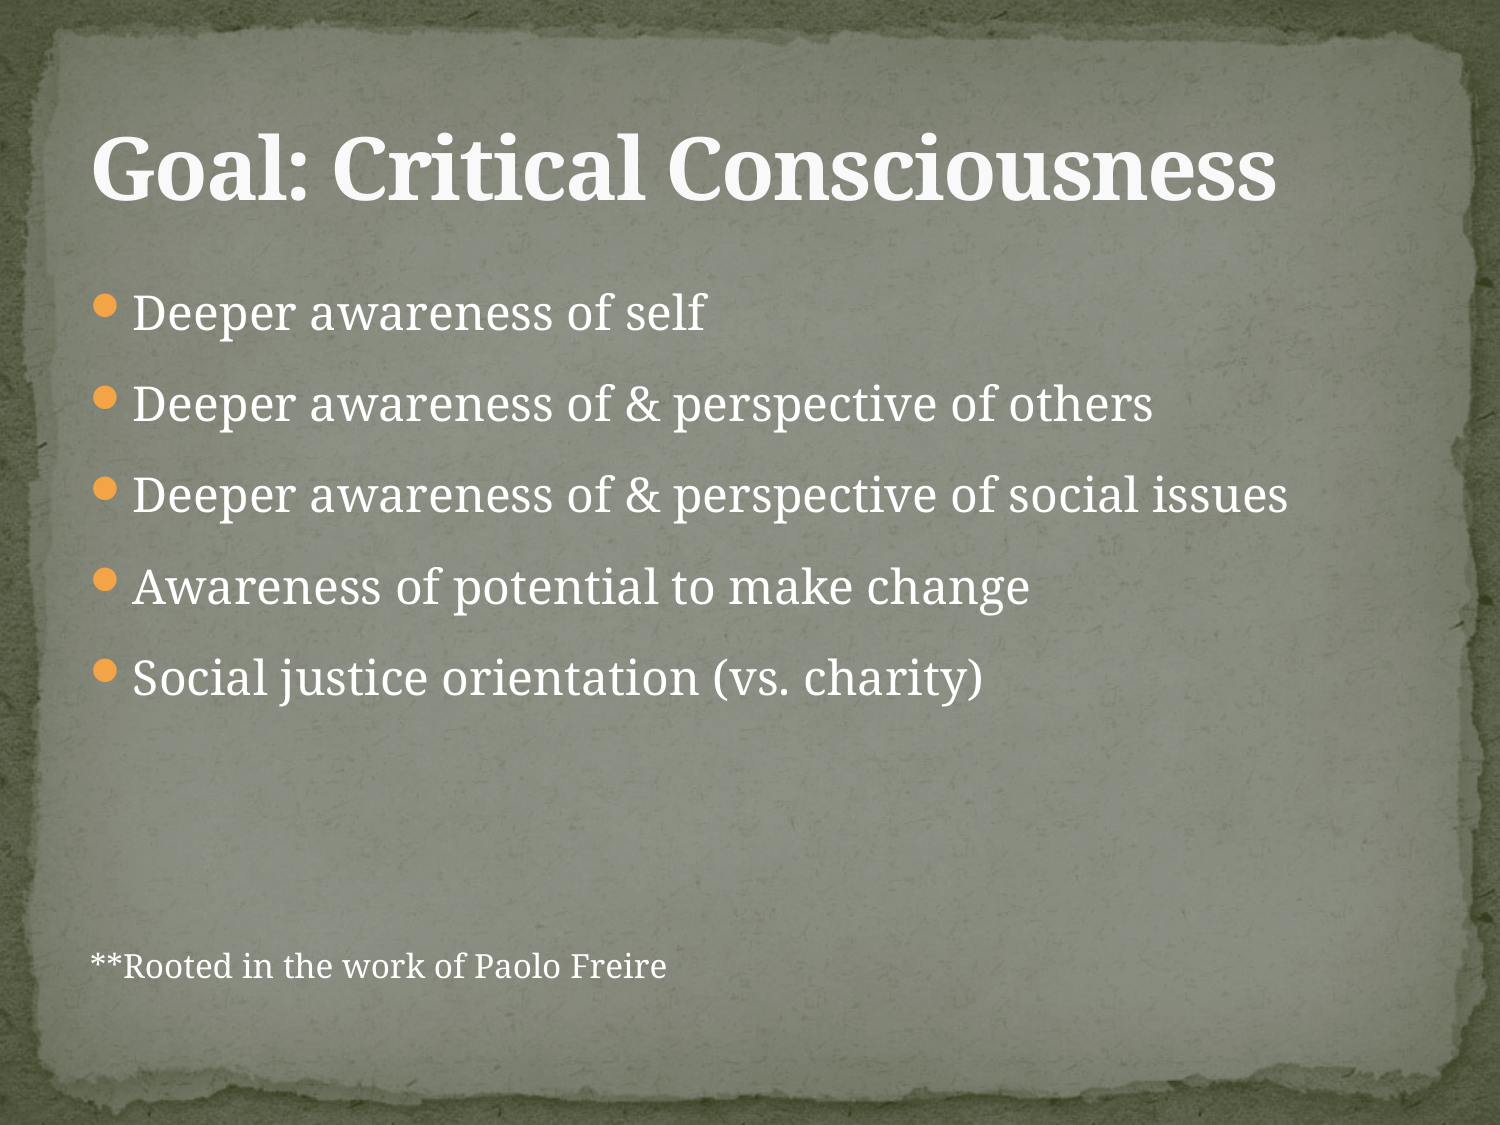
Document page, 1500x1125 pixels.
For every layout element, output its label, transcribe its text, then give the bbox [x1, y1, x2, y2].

list Deeper awareness of self Deeper awareness of & perspective of others Deeper awareness of & perspective of social issues Awareness of potential to make change Social justice orientation (vs. charity) **Rooted in the work of Paolo Freire [75, 275, 1425, 1000]
title Goal: Critical Consciousness [74, 24, 1425, 225]
